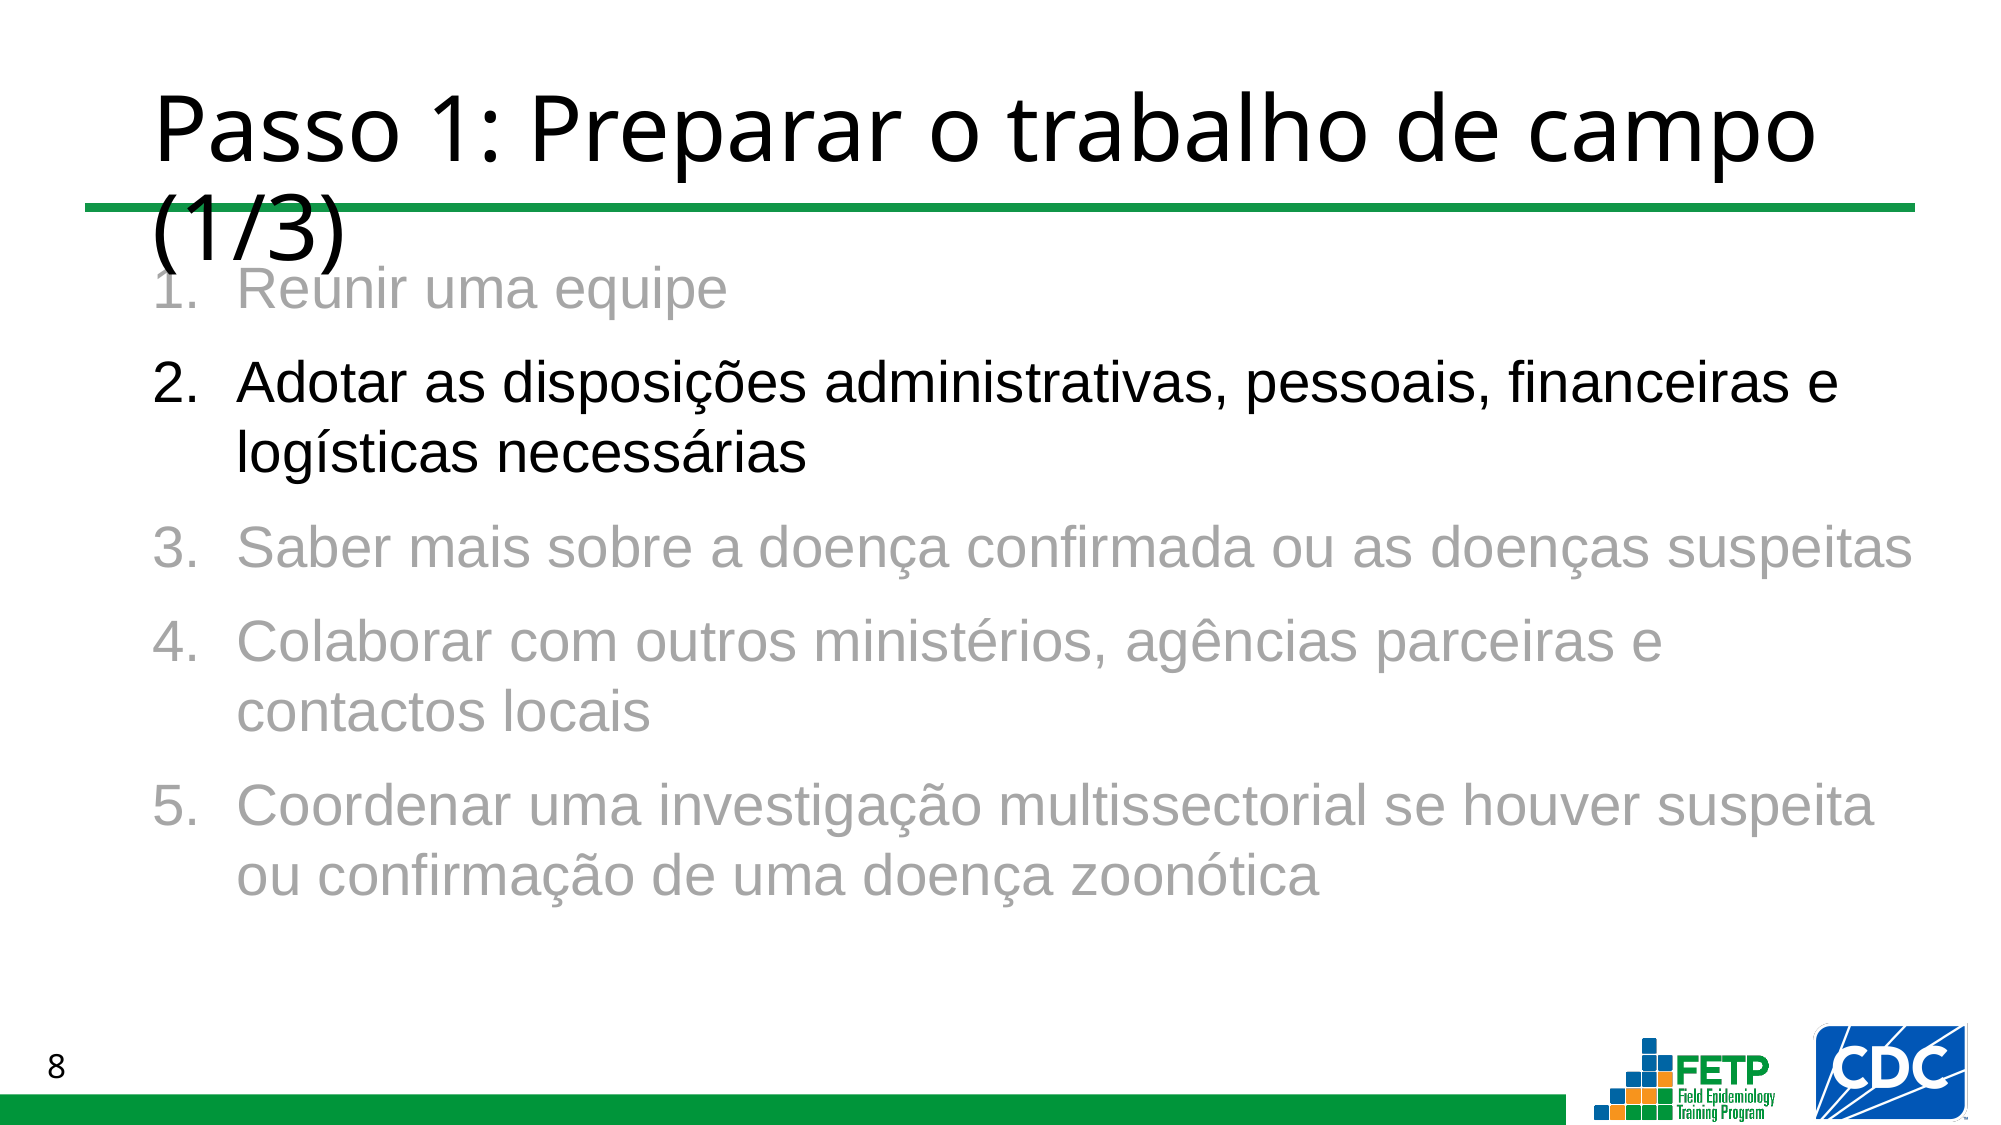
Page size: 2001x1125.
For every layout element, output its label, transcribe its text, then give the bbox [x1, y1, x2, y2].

picture [1813, 1023, 1968, 1122]
picture [1594, 1038, 1775, 1122]
list Reunir uma equipe Adotar as disposições administrativas, pessoais, financeiras e logísticas necessárias Saber mais sobre a doença confirmada ou as doenças suspeitas Colaborar com outros ministérios, agências parceiras e contactos locais Coordenar uma investigação multissectorial se houver suspeita ou confirmação de uma doença zoonótica [137, 242, 1943, 1004]
title Passo 1: Preparar o trabalho de campo (1/3) [137, 75, 1967, 207]
